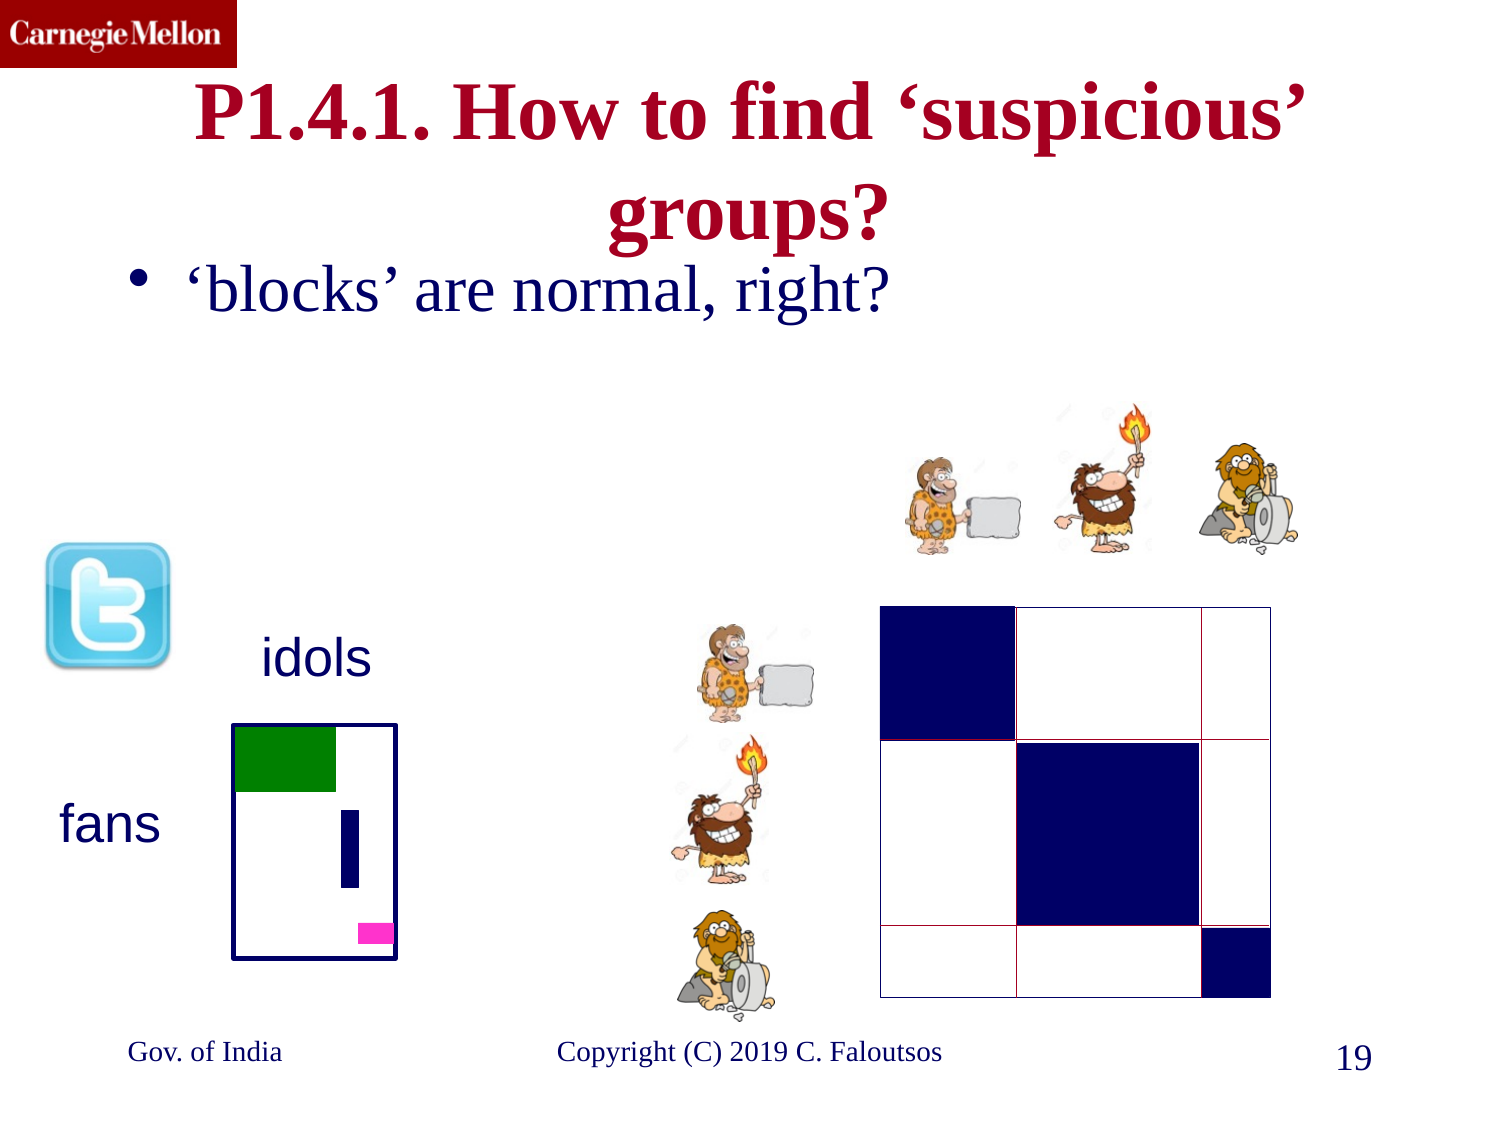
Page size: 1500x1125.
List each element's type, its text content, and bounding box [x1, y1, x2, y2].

picture [40, 539, 176, 675]
slide_number Gov. of India [112, 1024, 426, 1101]
slide_number 19 [1074, 1024, 1388, 1101]
text_box idols [246, 614, 388, 695]
title P1.4.1. How to find ‘suspicious’ groups? [112, 99, 1388, 213]
picture [0, 0, 237, 68]
text_box fans [44, 781, 178, 861]
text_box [668, 401, 1298, 1022]
list ‘blocks’ are normal, right? [112, 237, 1388, 1001]
footer Copyright (C) 2019 C. Faloutsos [512, 1024, 988, 1101]
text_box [233, 724, 396, 959]
